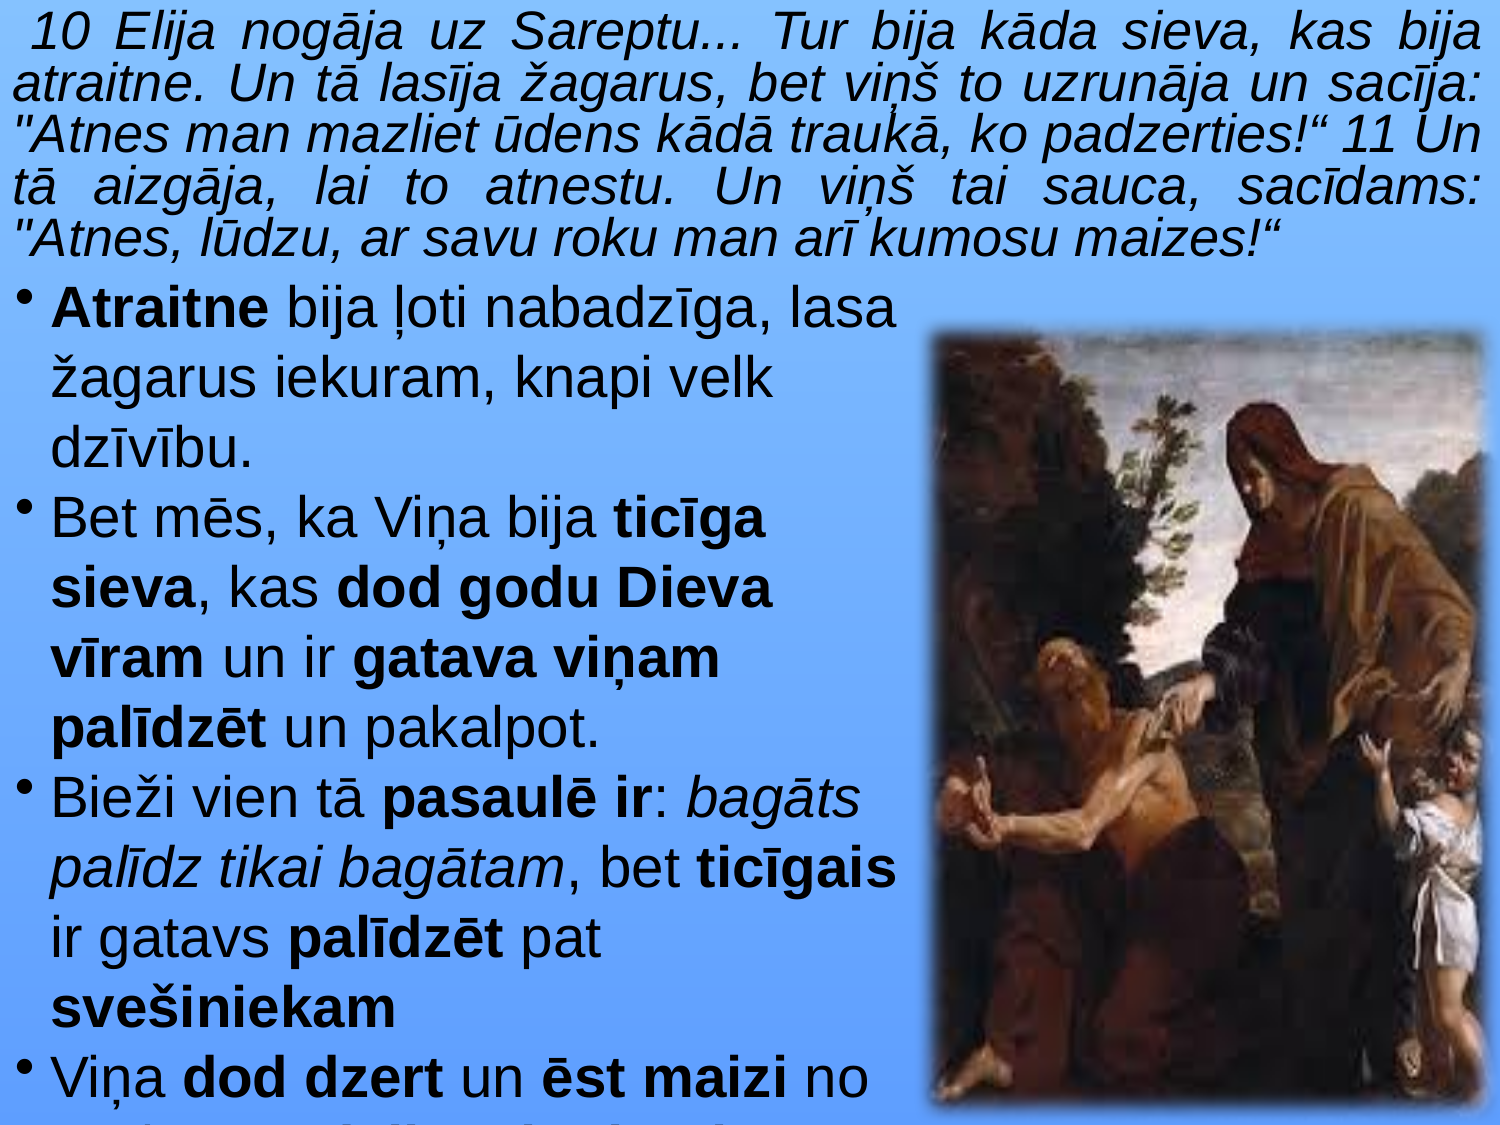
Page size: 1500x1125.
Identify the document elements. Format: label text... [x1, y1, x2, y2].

text_box Atraitne bija ļoti nabadzīga, lasa žagarus iekuram, knapi velk dzīvību. Bet mēs, ka Viņa bija ticīga sieva, kas dod godu Dieva vīram un ir gatava viņam palīdzēt un pakalpot. Bieži vien tā pasaulē ir: bagāts palīdz tikai bagātam, bet ticīgais ir gatavs palīdzēt pat svešiniekam Viņa dod dzert un ēst maizi no saviem pēdējiem krājumiem. [0, 261, 938, 1125]
picture [913, 314, 1500, 1125]
list 10 Elija nogāja uz Sareptu... Tur bija kāda sieva, kas bija atraitne. Un tā lasīja žagarus, bet viņš to uzrunāja un sacīja: "Atnes man mazliet ūdens kādā traukā, ko padzerties!“ 11 Un tā aizgāja, lai to atnestu. Un viņš tai sauca, sacīdams: "Atnes, lūdzu, ar savu roku man arī kumosu maizes!“ [0, 0, 1500, 173]
